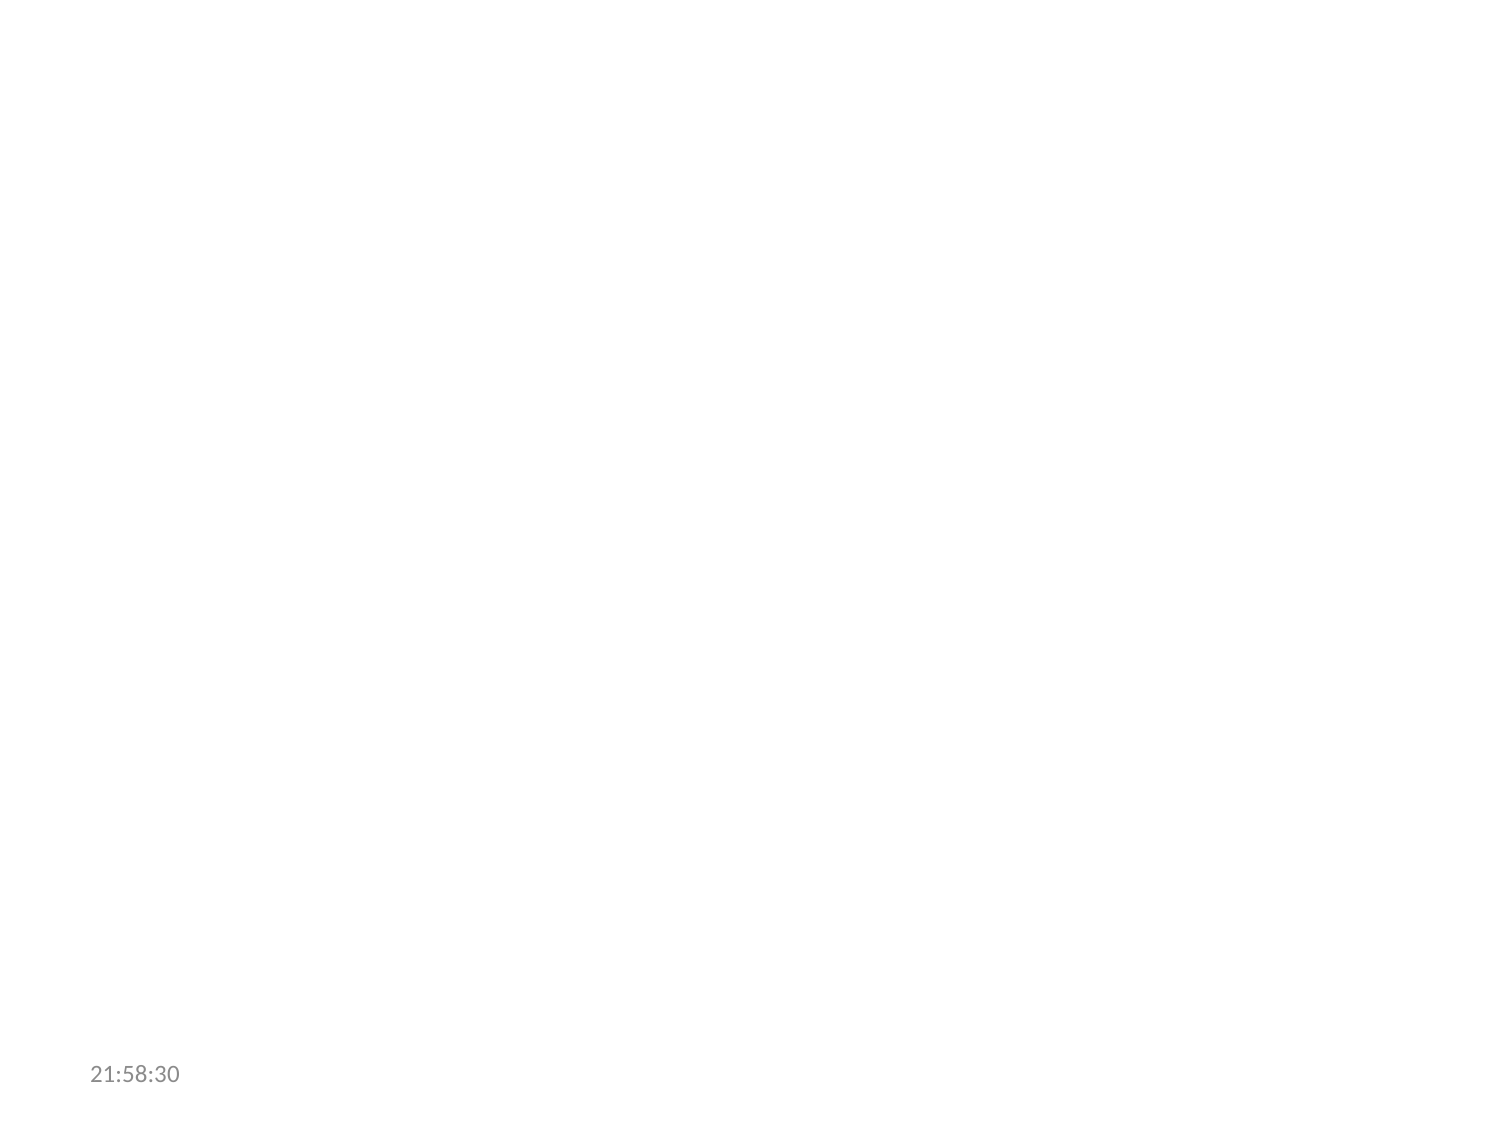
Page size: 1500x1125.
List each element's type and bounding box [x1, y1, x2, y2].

slide_number [75, 1042, 425, 1103]
